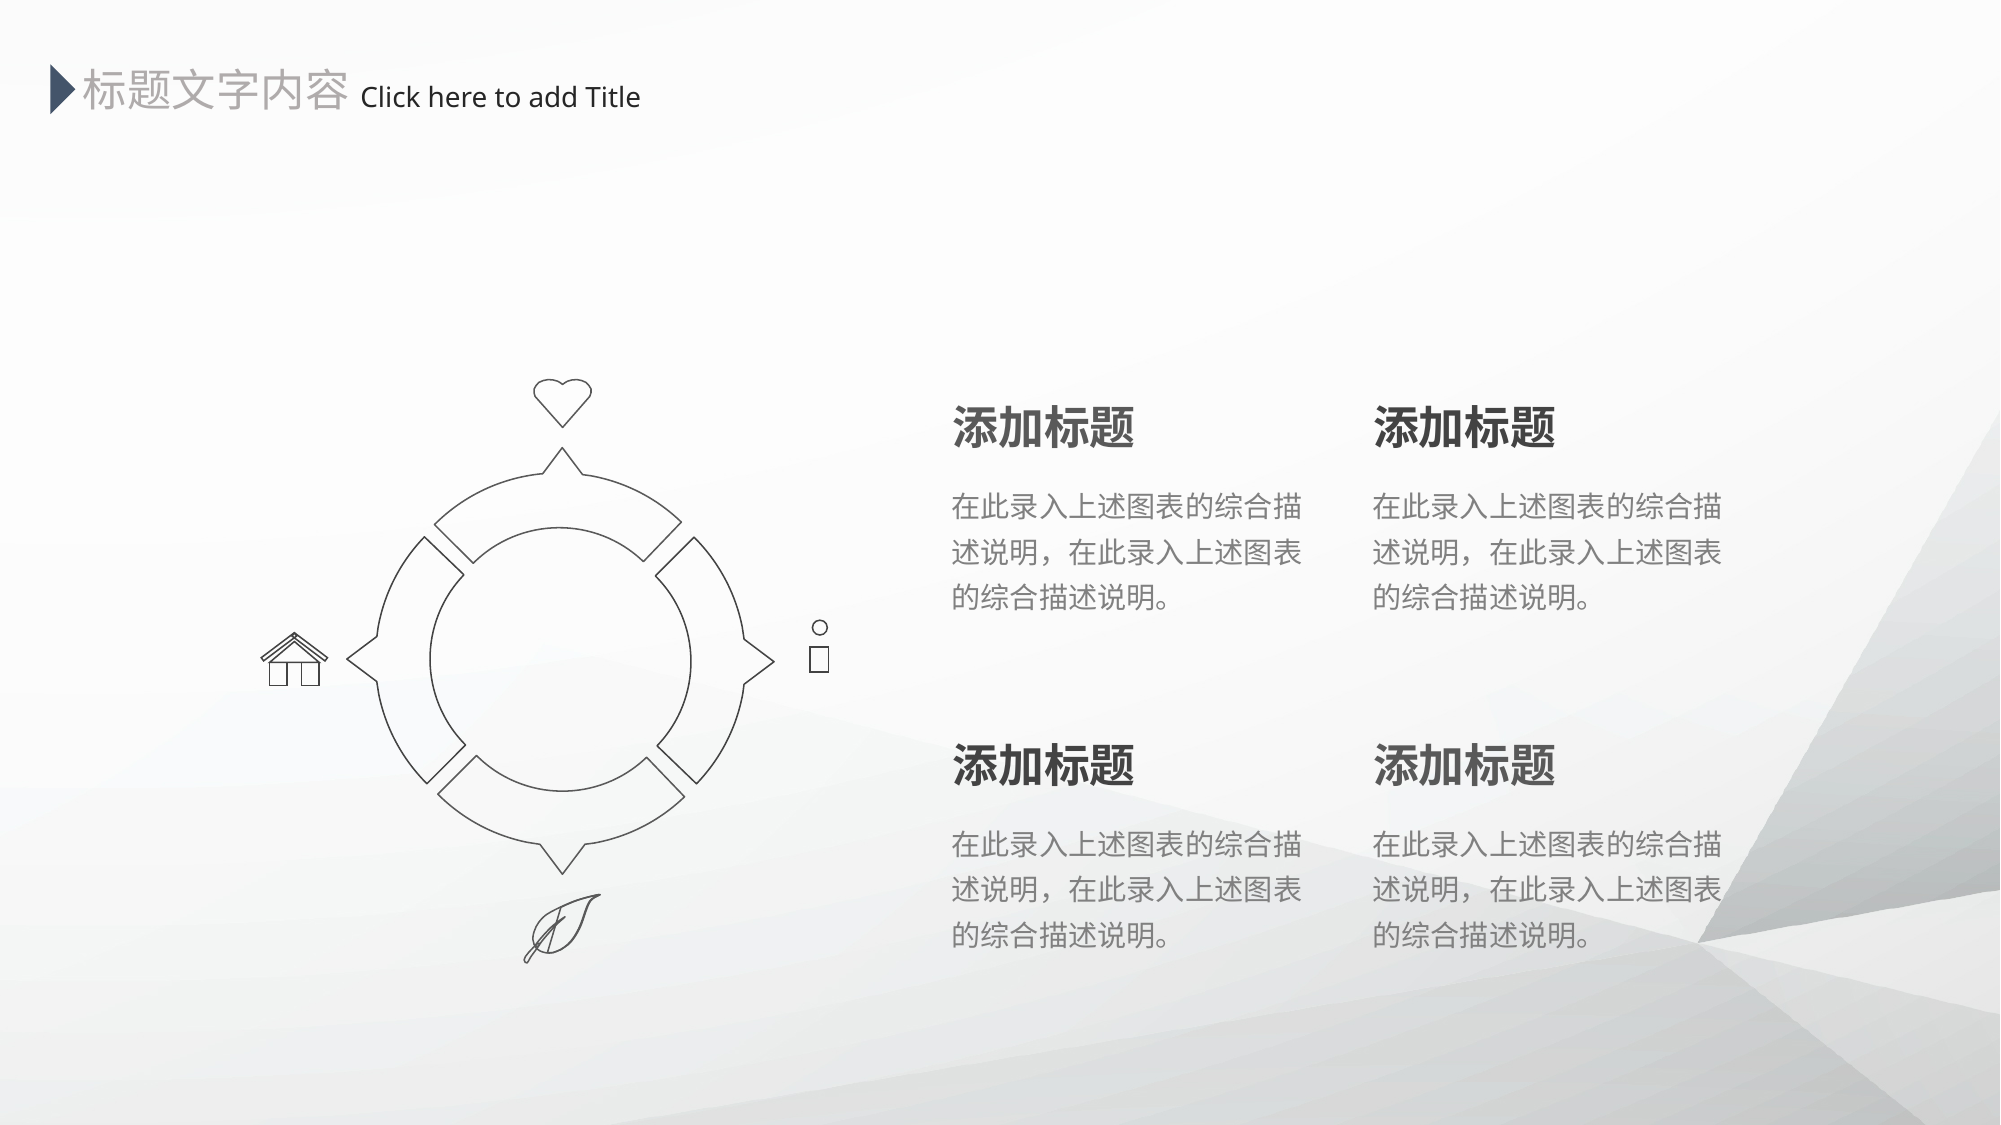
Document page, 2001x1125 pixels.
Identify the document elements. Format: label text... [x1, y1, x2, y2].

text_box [50, 54, 652, 124]
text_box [800, 620, 838, 713]
text_box [534, 379, 592, 428]
text_box 在此录入上述图表的综合描述说明，在此录入上述图表的综合描述说明。 [936, 470, 1333, 622]
text_box 添加标题 [937, 728, 1151, 799]
text_box 添加标题 [1358, 728, 1572, 799]
text_box 添加标题 [1358, 391, 1572, 461]
picture [0, 0, 2000, 1125]
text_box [258, 634, 331, 686]
text_box 在此录入上述图表的综合描述说明，在此录入上述图表的综合描述说明。 [936, 808, 1333, 960]
text_box 在此录入上述图表的综合描述说明，在此录入上述图表的综合描述说明。 [1357, 808, 1751, 960]
text_box [346, 536, 466, 784]
text_box [655, 537, 775, 784]
text_box [434, 447, 682, 564]
text_box 在此录入上述图表的综合描述说明，在此录入上述图表的综合描述说明。 [1357, 470, 1751, 622]
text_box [524, 894, 601, 963]
text_box [437, 755, 685, 875]
text_box 添加标题 [937, 391, 1151, 461]
